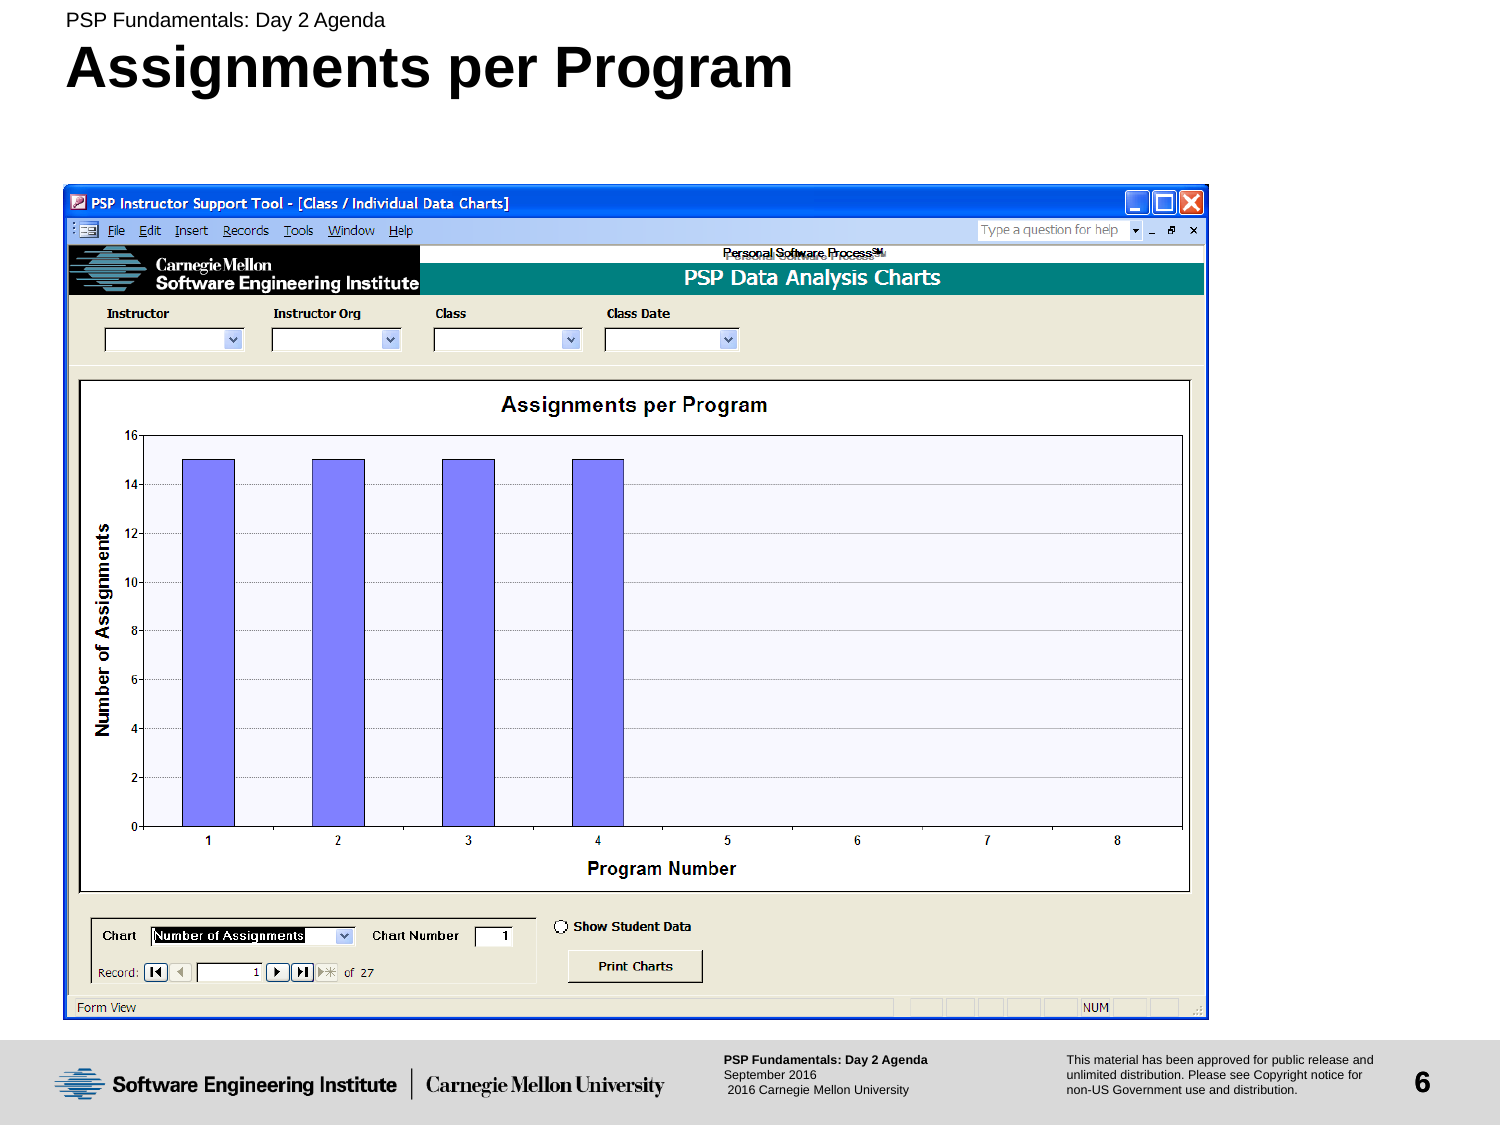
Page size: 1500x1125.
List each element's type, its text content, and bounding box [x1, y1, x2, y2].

picture [63, 184, 1209, 1020]
title Assignments per Program [65, 37, 1430, 148]
picture [46, 1061, 673, 1104]
